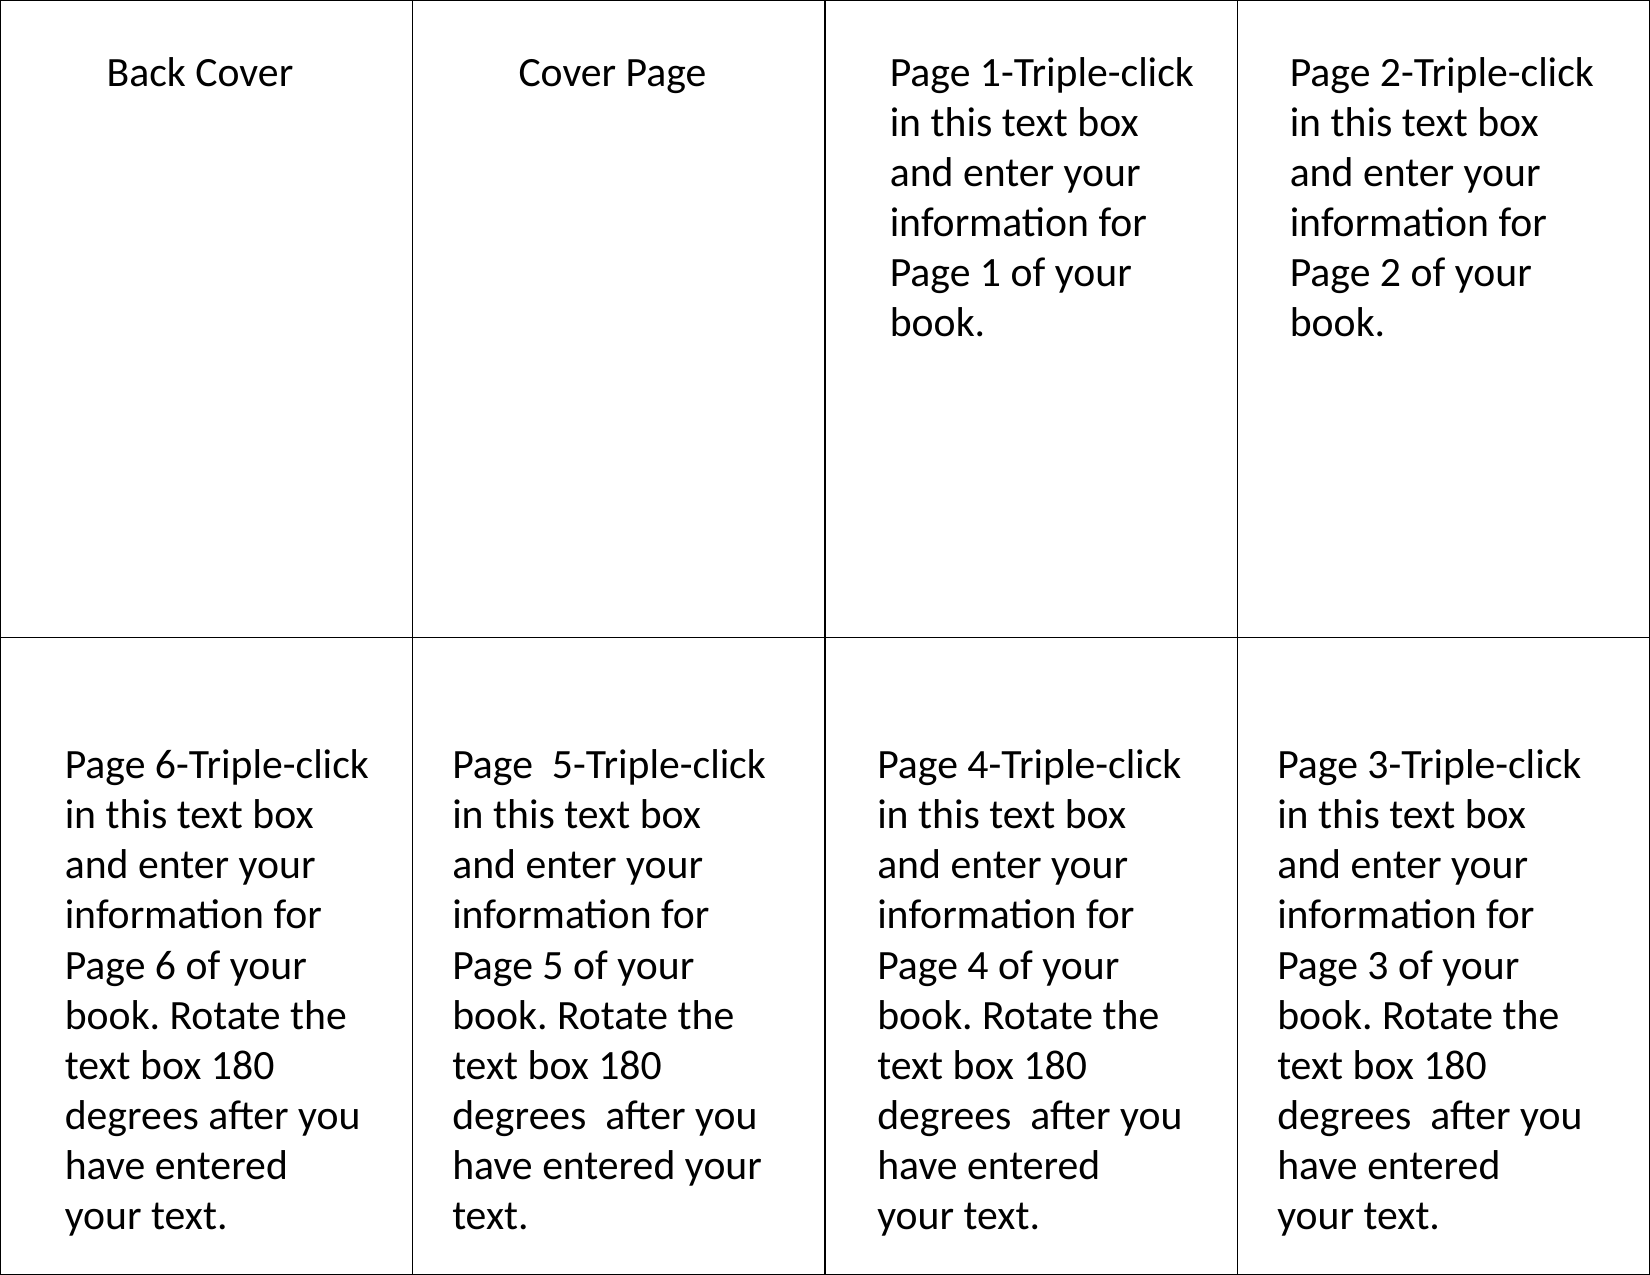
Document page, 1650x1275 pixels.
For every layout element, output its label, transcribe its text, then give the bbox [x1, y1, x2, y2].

text_box Page 4-Triple-click in this text box and enter your information for Page 4 of your book. Rotate the text box 180 degrees after you have entered your text. [862, 729, 1200, 1245]
text_box Page 3-Triple-click in this text box and enter your information for Page 3 of your book. Rotate the text box 180 degrees after you have entered your text. [1262, 729, 1600, 1245]
text_box Page 2-Triple-click in this text box and enter your information for Page 2 of your book. [1275, 37, 1613, 353]
text_box Back Cover [24, 37, 375, 103]
text_box Page 1-Triple-click in this text box and enter your information for Page 1 of your book. [875, 37, 1213, 353]
text_box Page 5-Triple-click in this text box and enter your information for Page 5 of your book. Rotate the text box 180 degrees after you have entered your text. [437, 729, 788, 1245]
text_box Page 6-Triple-click in this text box and enter your information for Page 6 of your book. Rotate the text box 180 degrees after you have entered your text. [50, 729, 388, 1245]
text_box Cover Page [450, 37, 775, 103]
